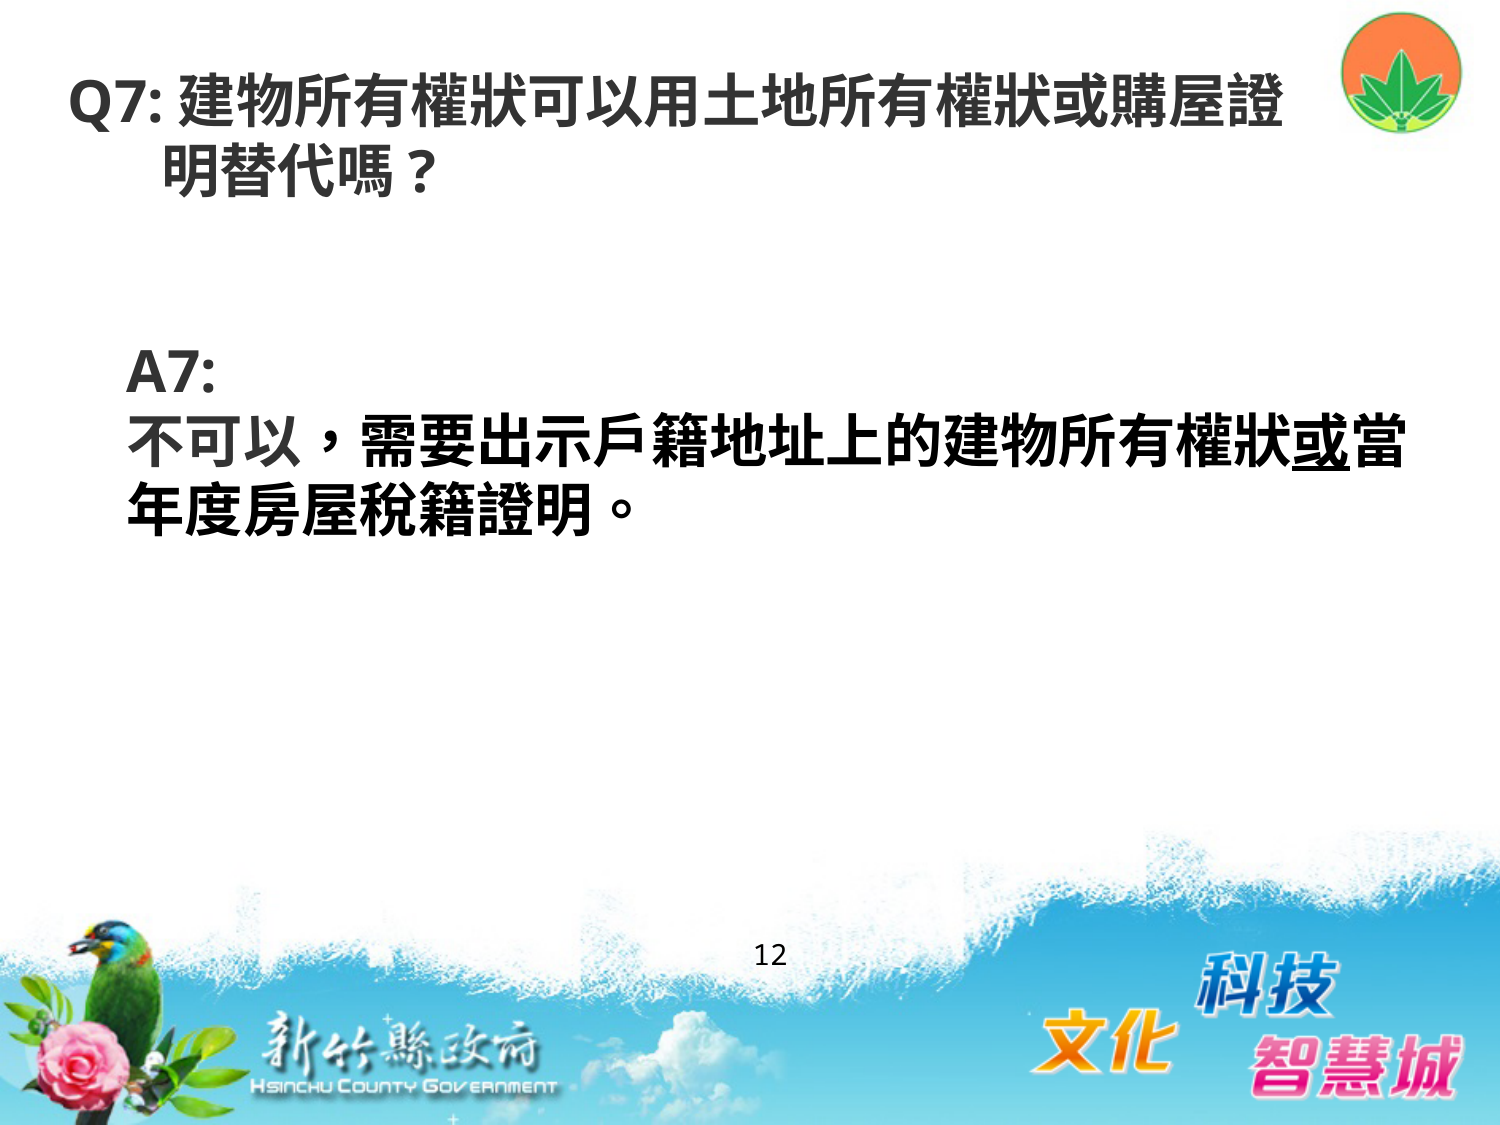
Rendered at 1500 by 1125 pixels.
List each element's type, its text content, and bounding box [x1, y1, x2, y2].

text_box Q7:建物所有權狀可以用土地所有權狀或購屋證 明替代嗎? [53, 56, 1329, 212]
text_box A7: 不可以，需要出示戶籍地址上的建物所有權狀或當年度房屋稅籍證明。 [112, 326, 1435, 551]
slide_number 12 [490, 928, 803, 1004]
picture [0, 0, 1500, 1125]
text_box [123, 385, 1483, 616]
